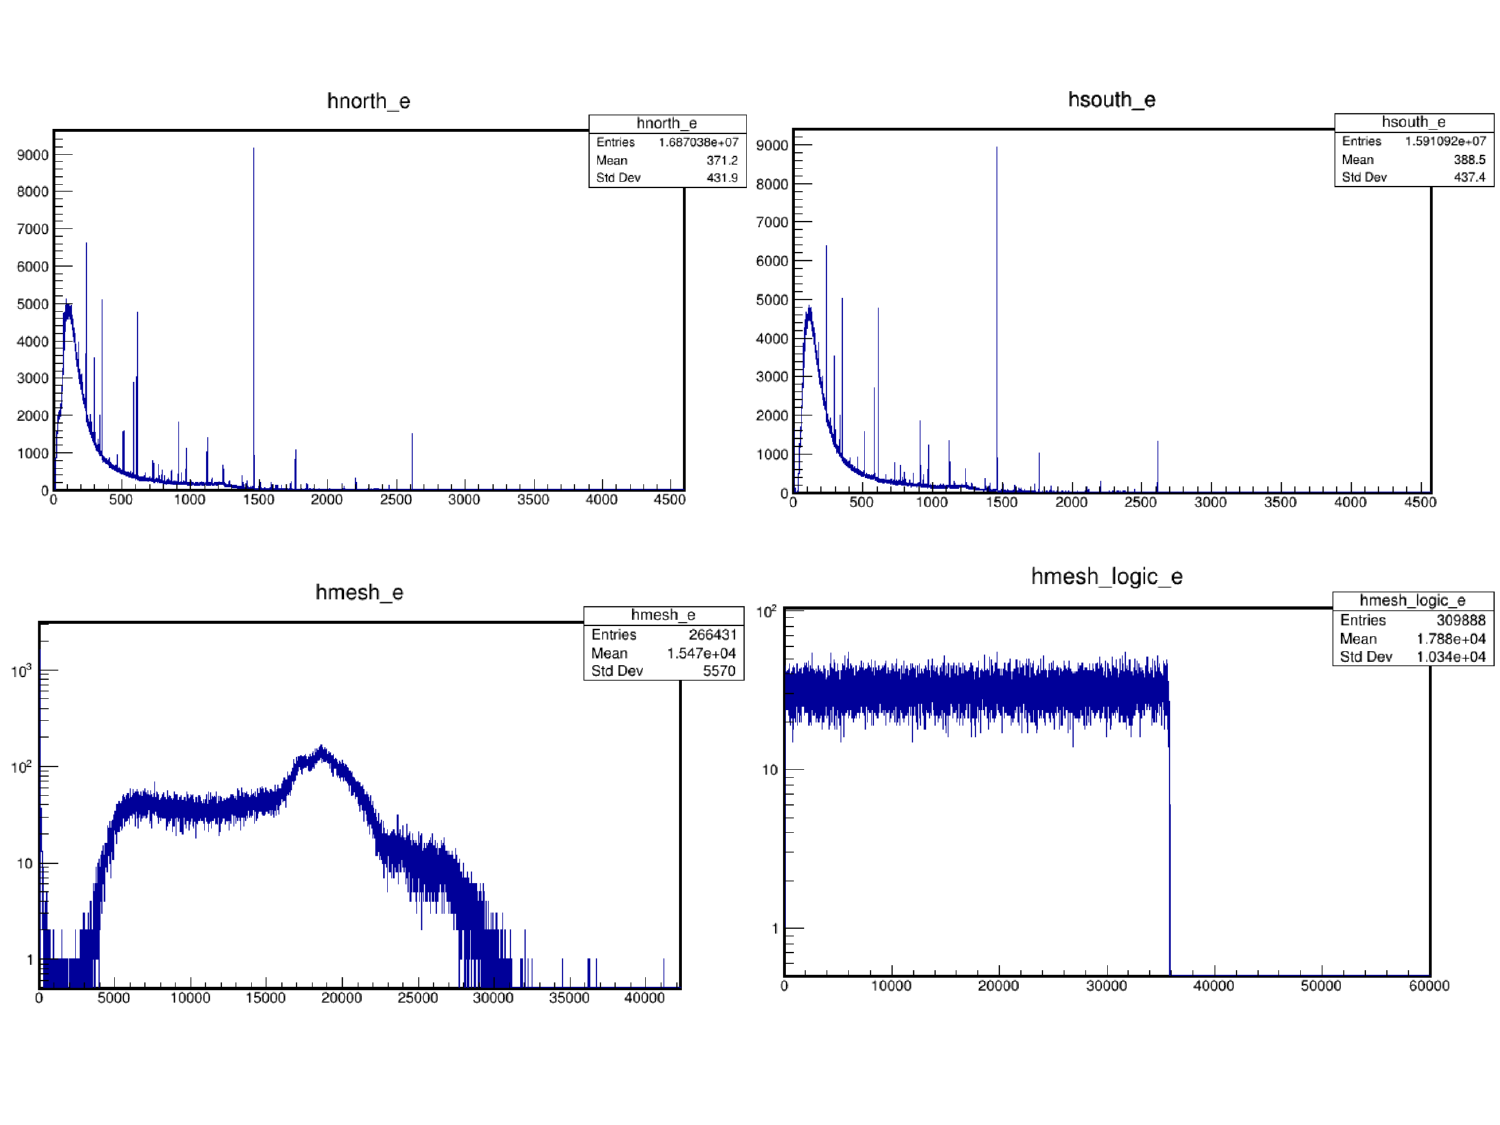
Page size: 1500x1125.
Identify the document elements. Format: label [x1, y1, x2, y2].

picture [0, 562, 1500, 1013]
picture [0, 88, 1500, 517]
